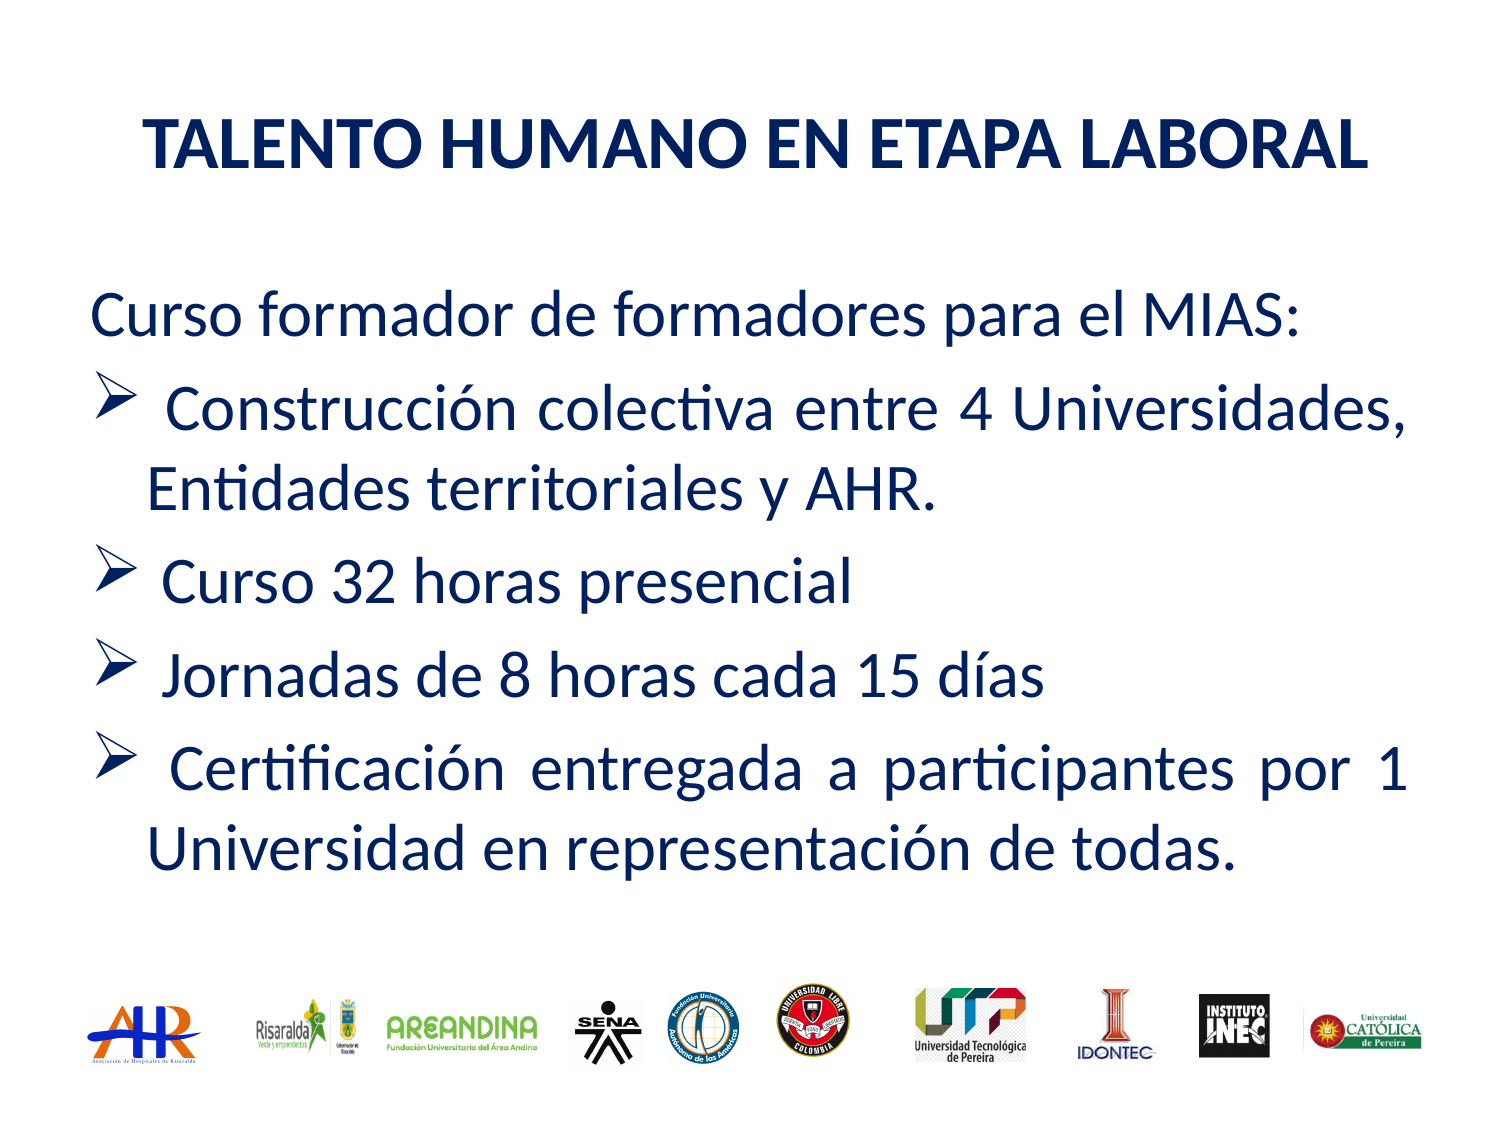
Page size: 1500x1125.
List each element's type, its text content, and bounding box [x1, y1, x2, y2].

picture [1198, 991, 1270, 1062]
picture [383, 1009, 540, 1060]
picture [1303, 986, 1425, 1074]
picture [666, 990, 740, 1066]
list Curso formador de formadores para el MIAS: Construcción colectiva entre 4 Universidades, Entidades territoriales y AHR. Curso 32 horas presencial Jornadas de 8 horas cada 15 días Certificación entregada a participantes por 1 Universidad en representación de todas. [75, 262, 1425, 1005]
picture [84, 1004, 203, 1066]
picture [915, 988, 1026, 1063]
picture [253, 993, 361, 1060]
picture [1065, 981, 1164, 1065]
title TALENTO HUMANO EN ETAPA LABORAL [41, 56, 1471, 221]
picture [774, 981, 852, 1059]
picture [565, 995, 645, 1069]
